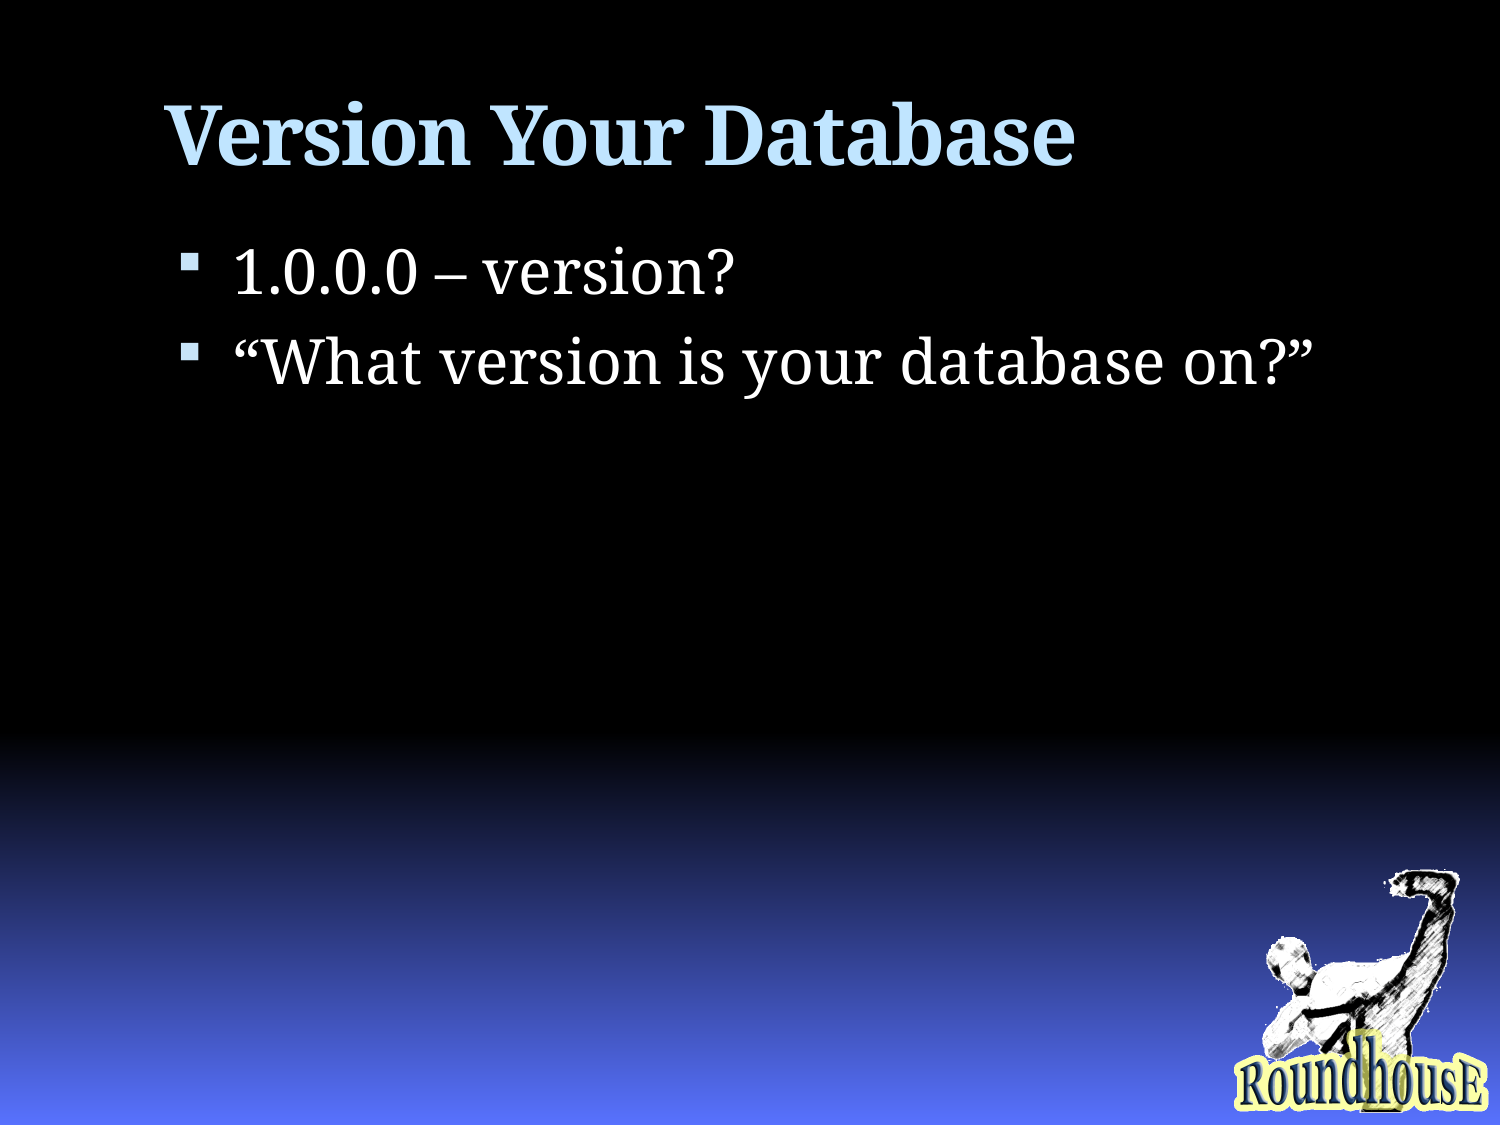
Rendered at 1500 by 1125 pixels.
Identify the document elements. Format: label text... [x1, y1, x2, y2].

picture [1218, 857, 1499, 1124]
title Version Your Database [150, 75, 1425, 224]
list 1.0.0.0 – version? “What version is your database on?” [150, 224, 1425, 975]
